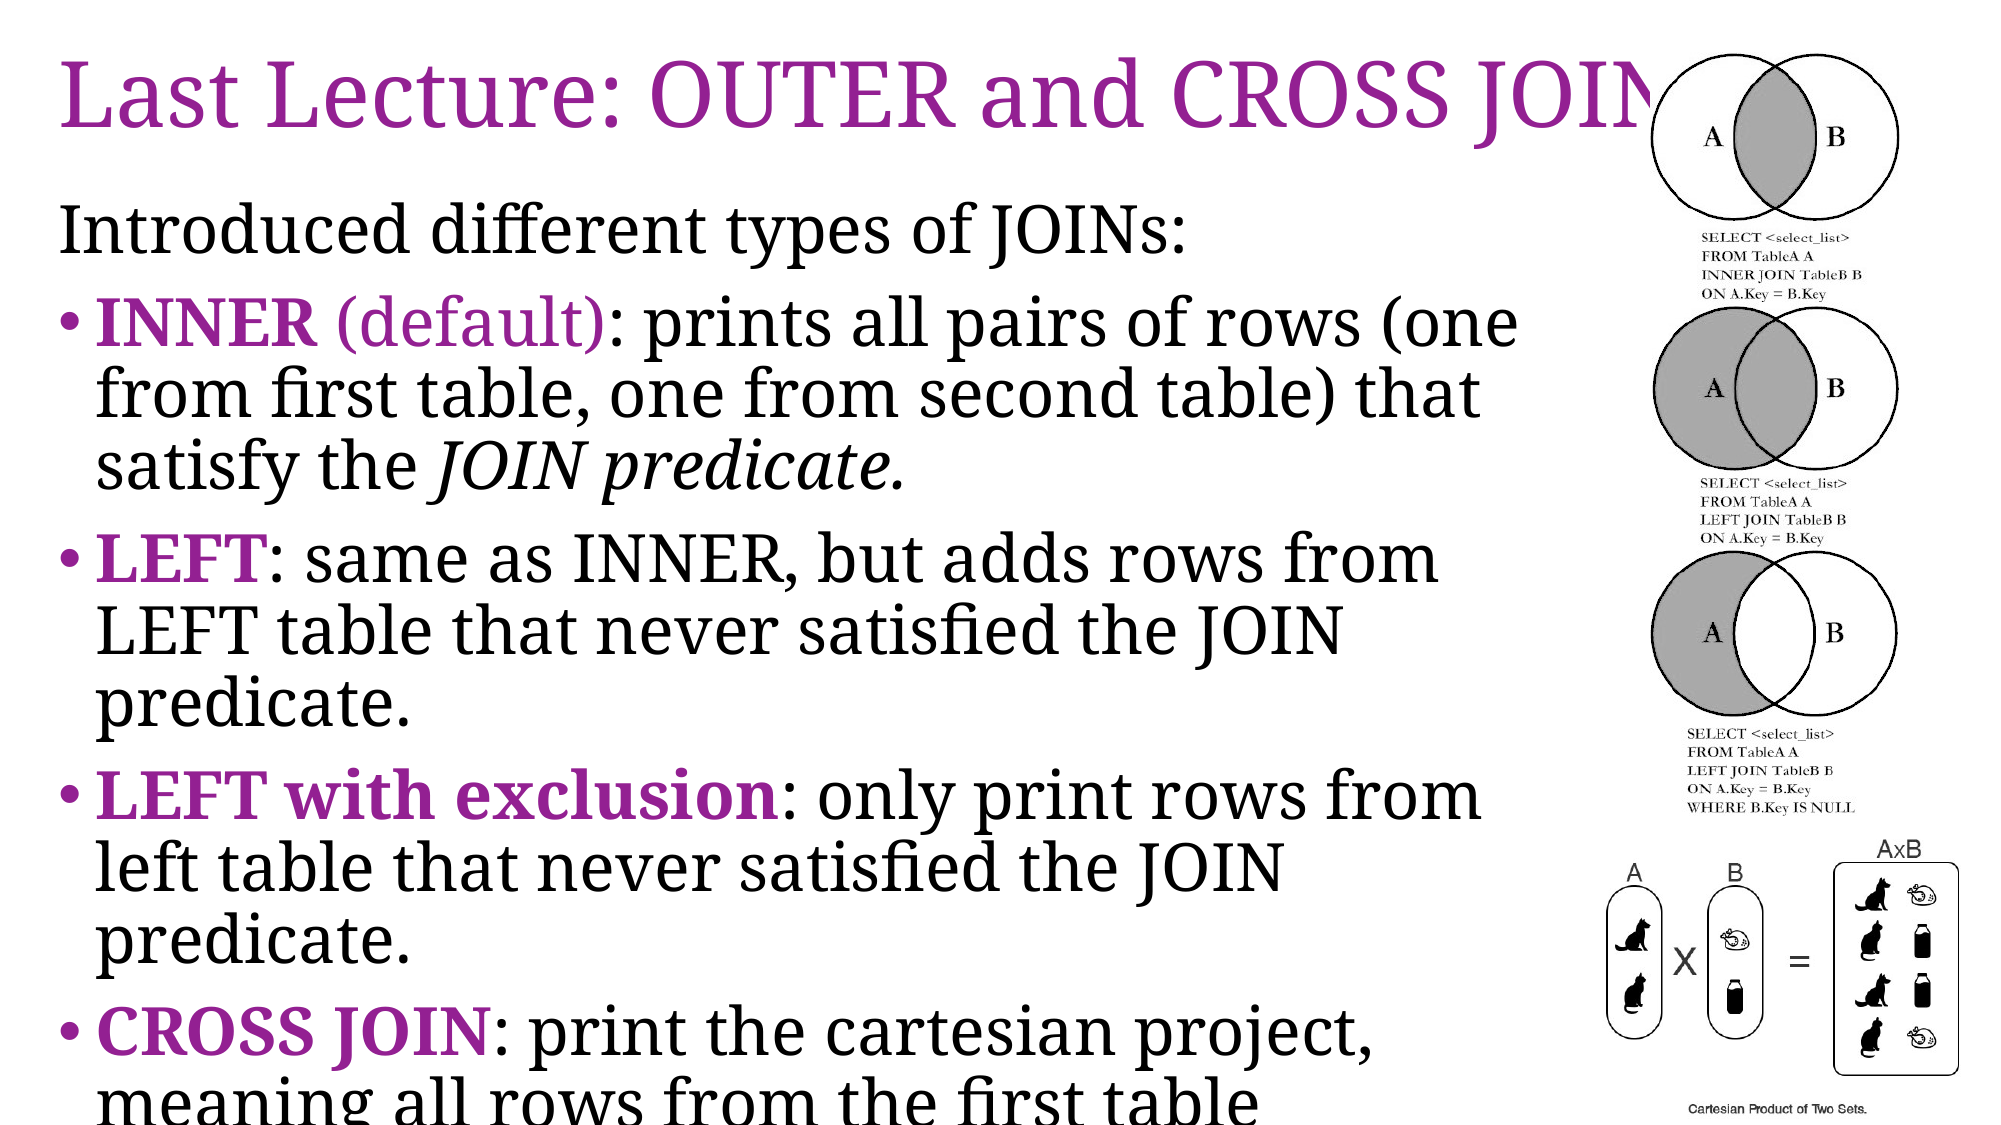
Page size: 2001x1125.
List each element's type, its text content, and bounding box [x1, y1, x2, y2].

title Last Lecture: OUTER and CROSS JOINs [43, 25, 1953, 171]
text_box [1650, 52, 1900, 816]
picture [1595, 821, 1971, 1125]
list Introduced different types of JOINs: INNER (default): prints all pairs of rows (one from first table, one from second table) that satisfy the JOIN predicate. LEFT: same as INNER, but adds rows from LEFT table that never satisfied the JOIN predicate. LEFT with exclusion: only print rows from left table that never satisfied the JOIN predicate. CROSS JOIN: print the cartesian project, meaning all rows from the first table combined with all rows from the second table. There is no “ON” to match rows. [43, 188, 1596, 1106]
